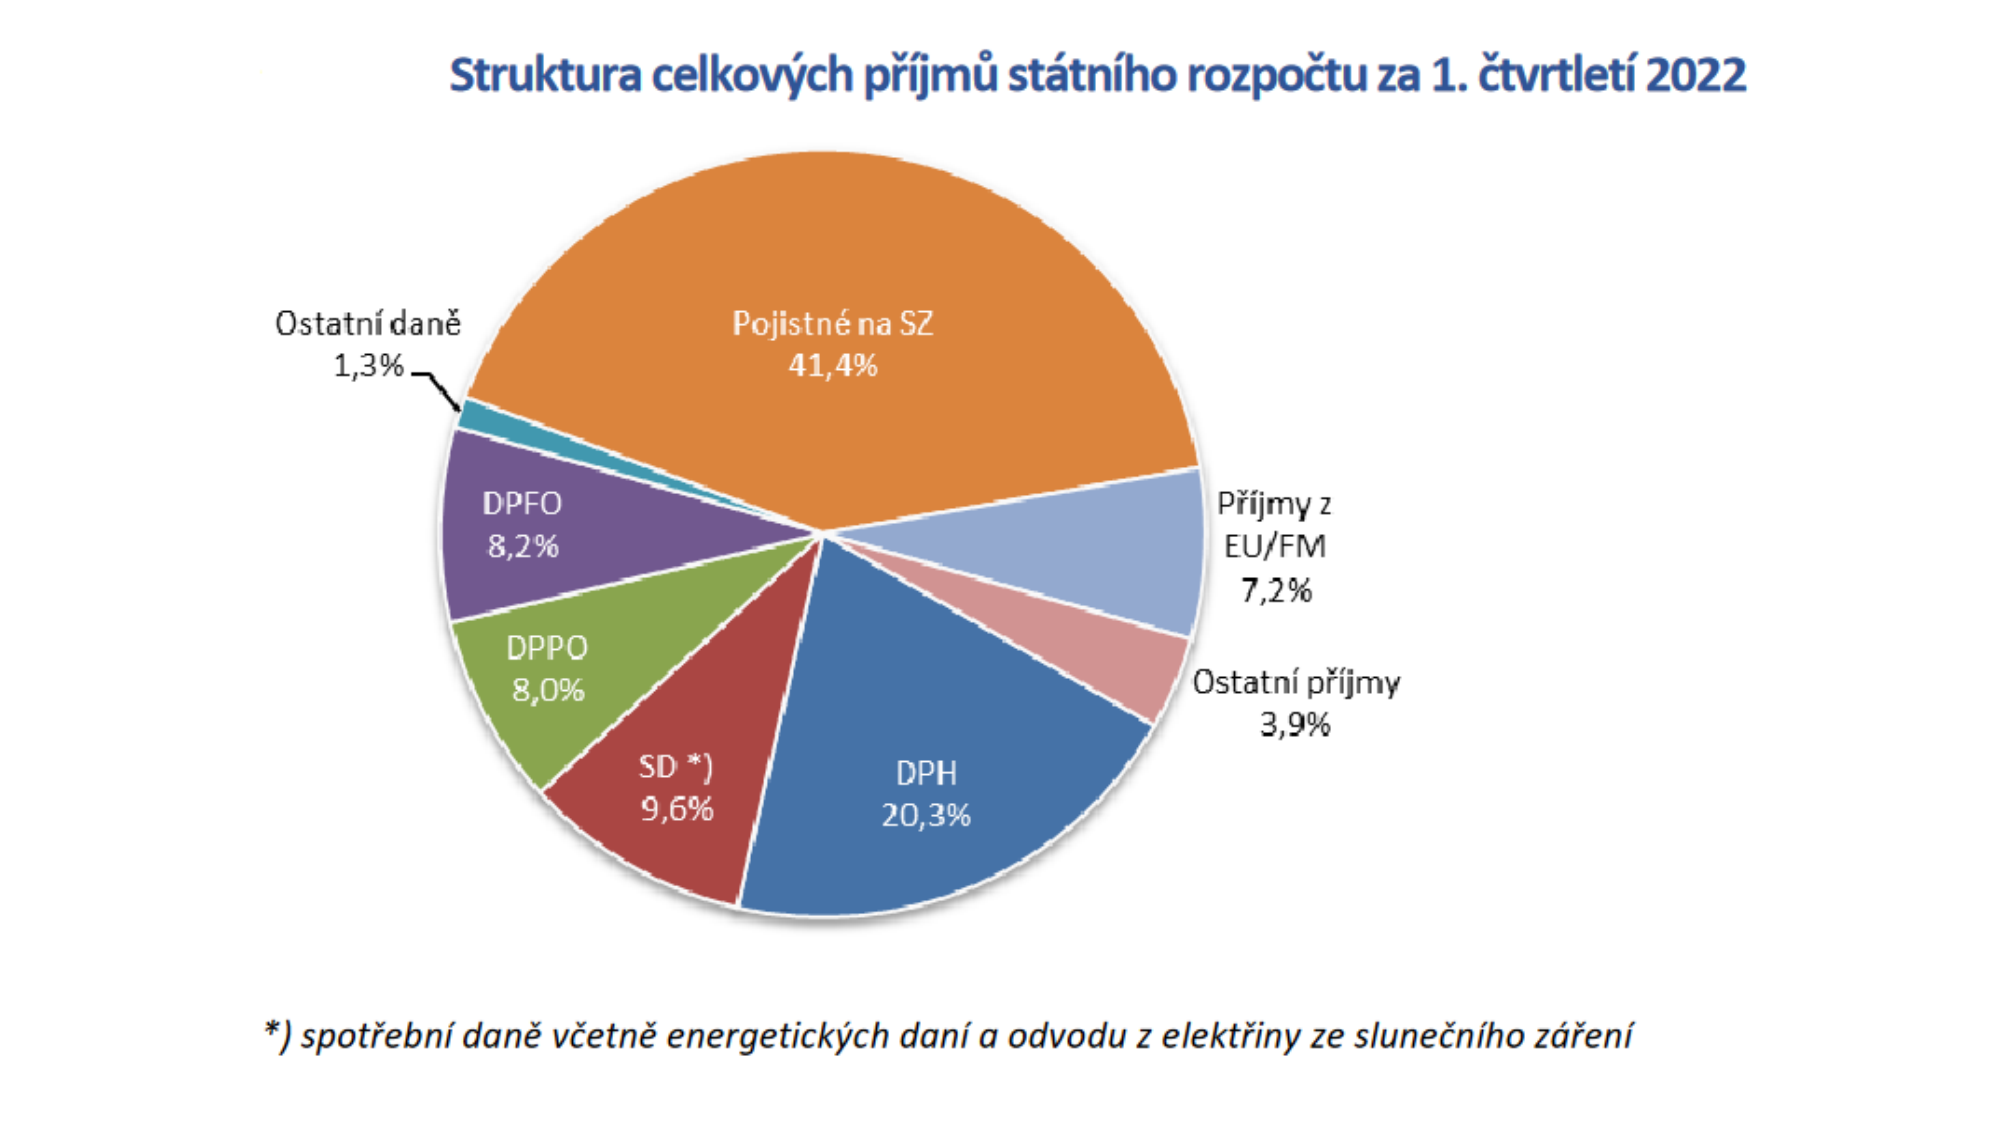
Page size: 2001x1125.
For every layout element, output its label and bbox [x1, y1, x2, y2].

picture [227, 46, 1758, 1069]
